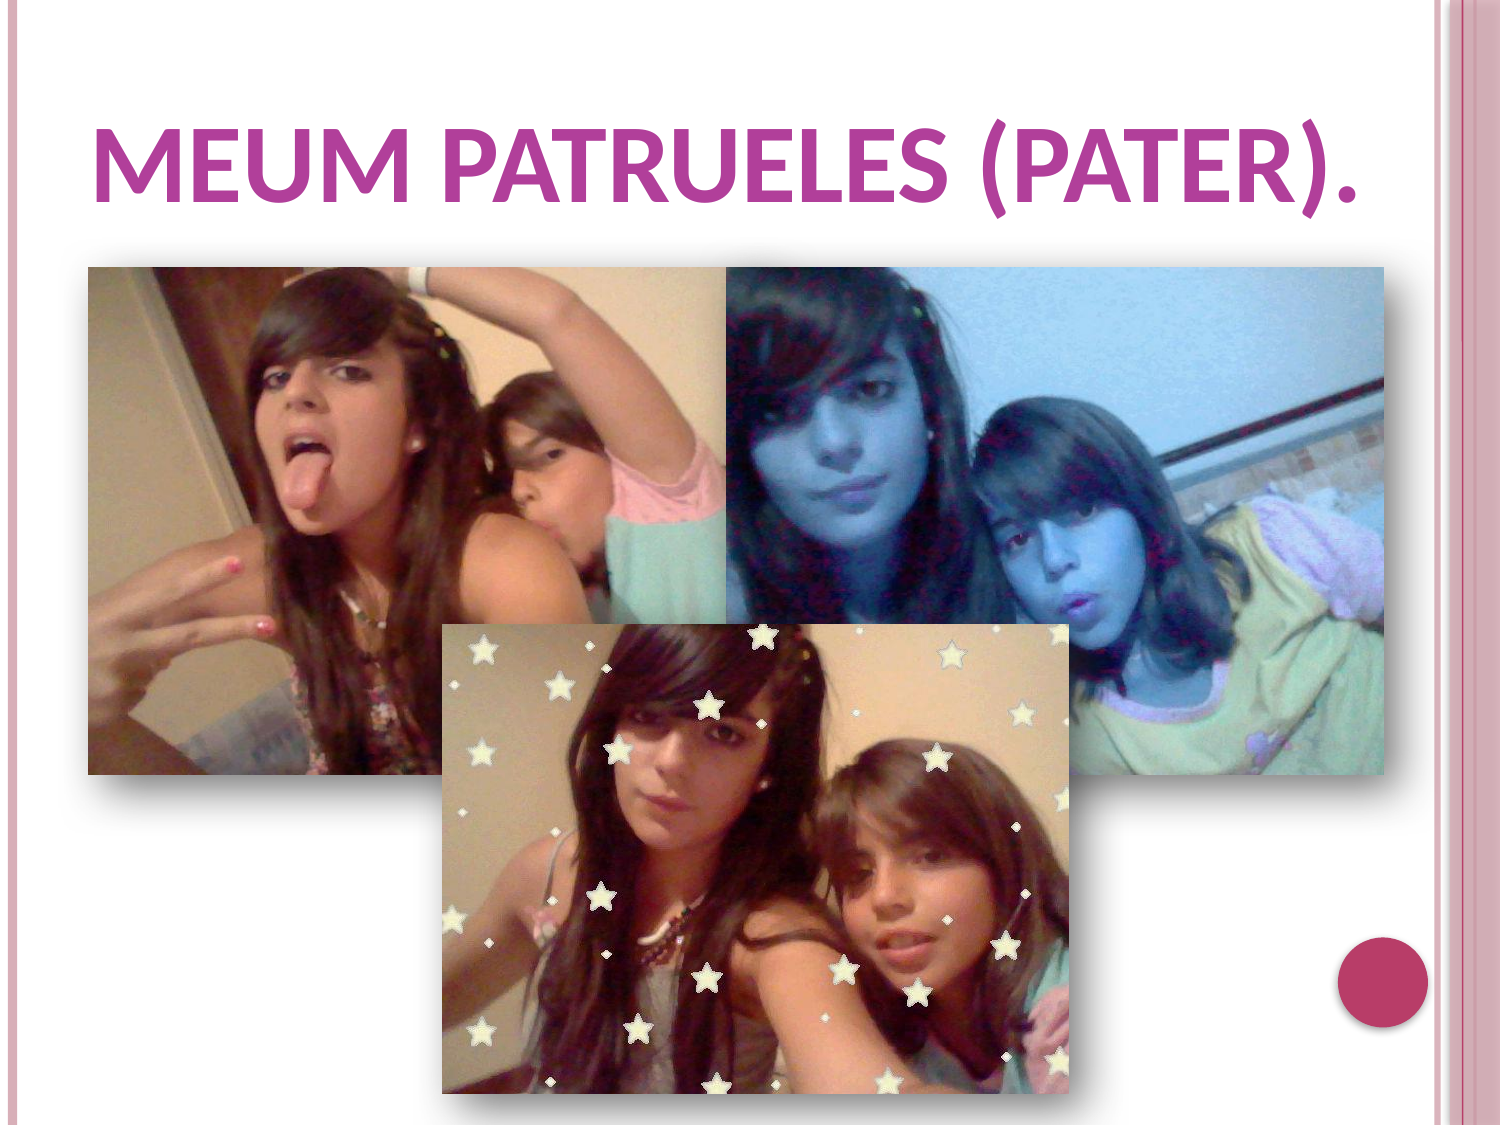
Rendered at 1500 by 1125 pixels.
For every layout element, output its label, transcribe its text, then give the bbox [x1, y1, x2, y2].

title Meum patrueles (Pater). [75, 45, 1424, 233]
picture [87, 266, 1385, 1095]
